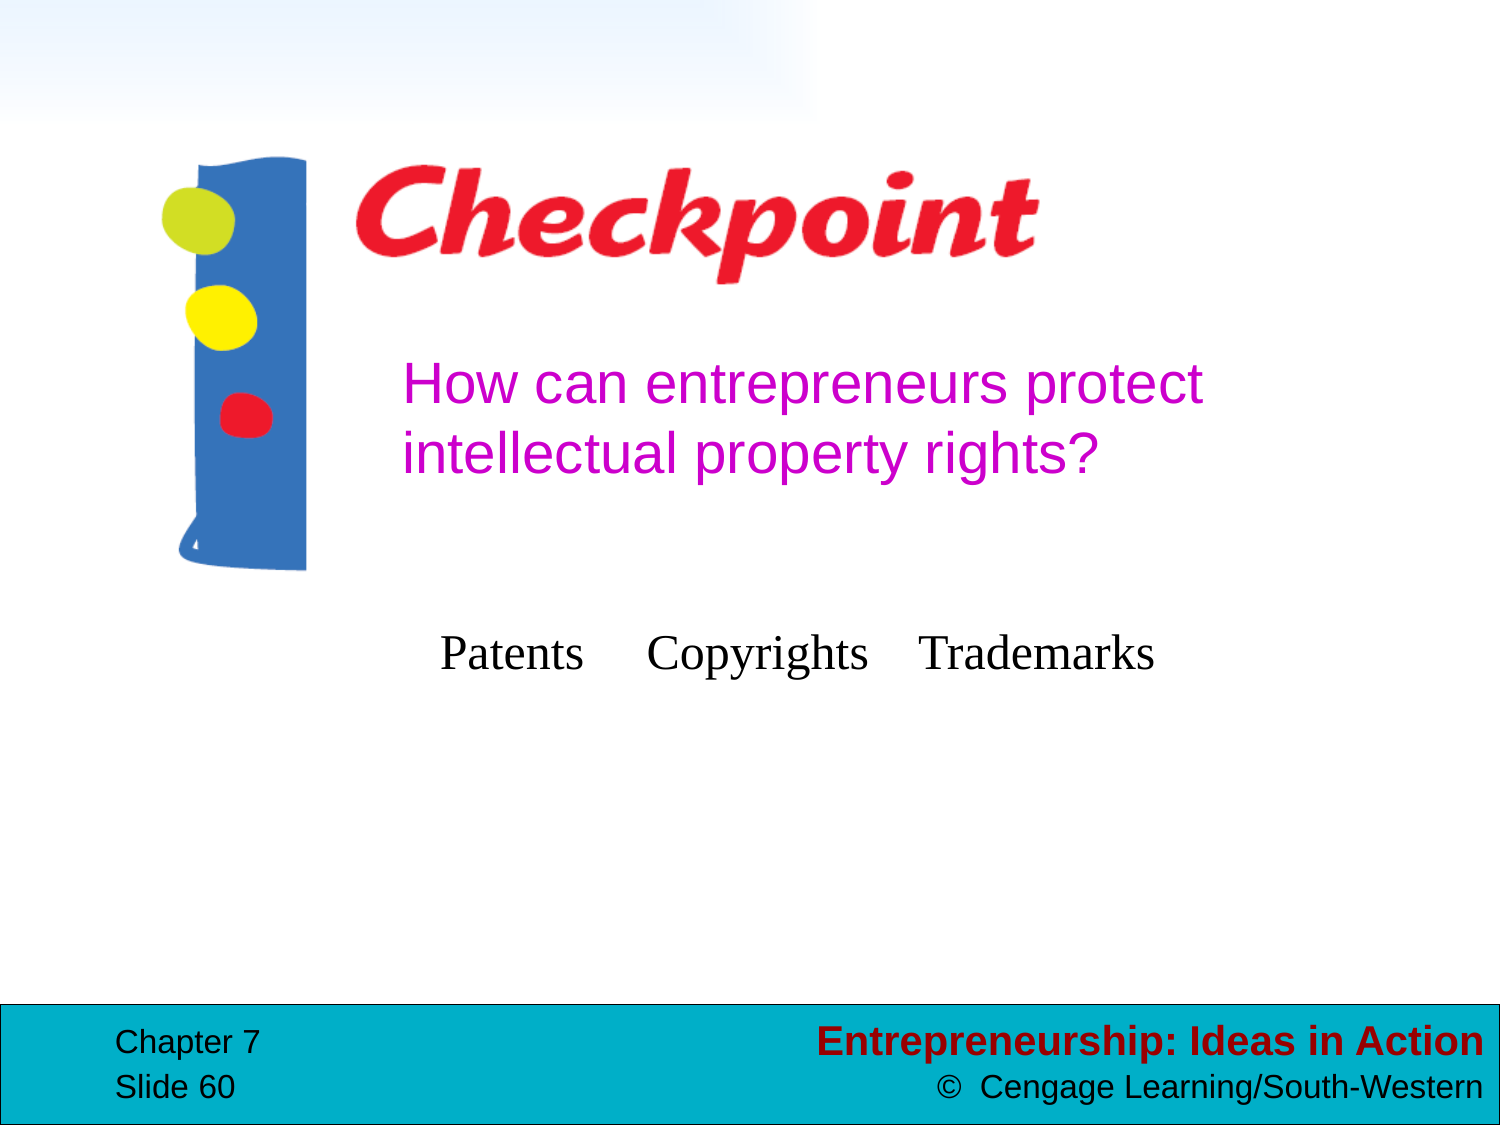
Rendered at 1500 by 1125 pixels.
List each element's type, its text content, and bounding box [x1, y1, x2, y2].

picture [149, 137, 307, 588]
text_box How can entrepreneurs protect intellectual property rights? [387, 337, 1350, 493]
footer Chapter 7 [99, 1012, 413, 1037]
text_box Patents Copyrights Trademarks [425, 612, 1200, 688]
slide_number Slide 60 [99, 1037, 413, 1113]
picture [324, 149, 1063, 296]
